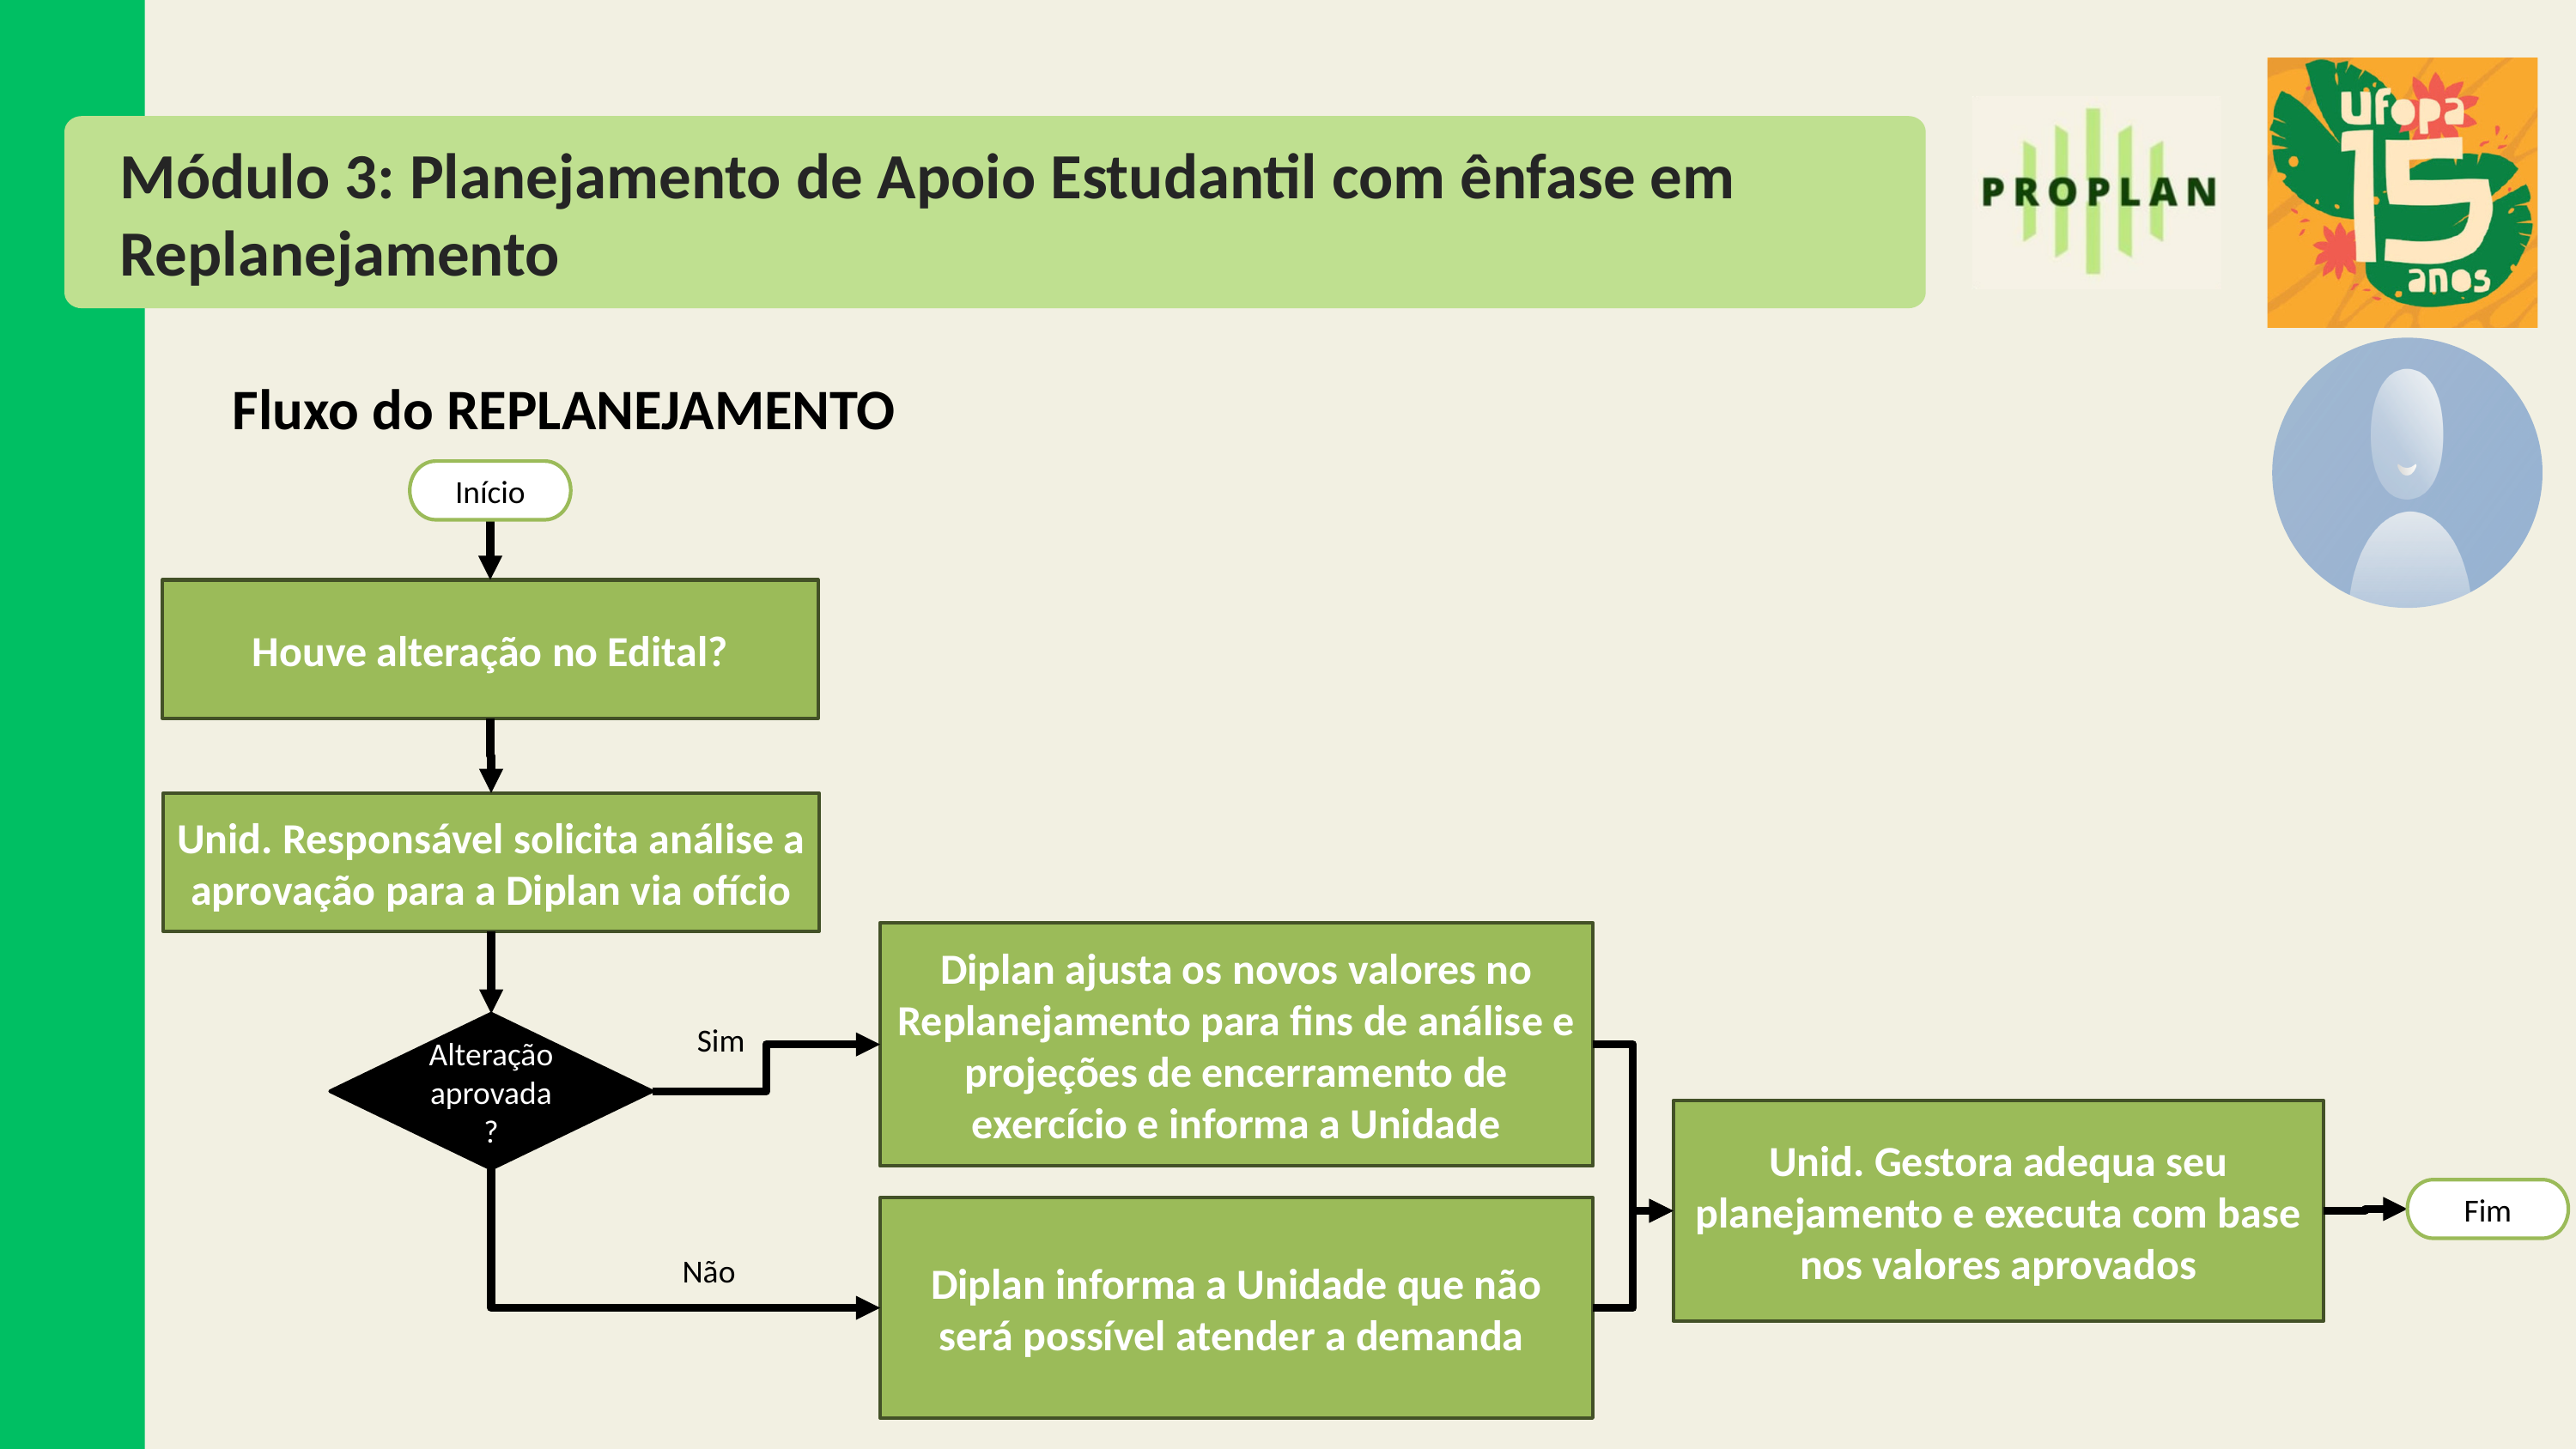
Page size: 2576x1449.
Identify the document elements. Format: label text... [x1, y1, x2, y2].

text_box Unid. Gestora adequa seu planejamento e executa com base nos valores aprovados [1672, 1099, 2325, 1323]
text_box [2267, 58, 2538, 328]
picture [2271, 337, 2543, 609]
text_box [616, 1043, 756, 1434]
text_box [1971, 96, 2221, 289]
text_box Diplan informa a Unidade que não será possível atender a demanda [878, 1196, 1595, 1420]
text_box Houve alteração no Edital? [161, 578, 820, 720]
text_box Fim [2405, 1178, 2571, 1240]
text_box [1592, 1210, 1674, 1308]
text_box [757, 1044, 881, 1092]
text_box Fluxo do REPLANEJAMENTO [219, 366, 1036, 448]
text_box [1592, 1044, 1674, 1210]
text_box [0, 0, 145, 1449]
text_box Início [408, 459, 573, 522]
text_box Alteração aprovada? [328, 1012, 611, 1169]
text_box Unid. Responsável solicita análise a aprovação para a Diplan via ofício [161, 791, 821, 933]
text_box Não [760, 1244, 767, 1295]
text_box Diplan ajusta os novos valores no Replanejamento para fins de análise e projeções de encerramento de exercício e informa a Unidade [878, 921, 1595, 1167]
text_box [64, 115, 1926, 309]
text_box Sim [684, 1013, 781, 1043]
